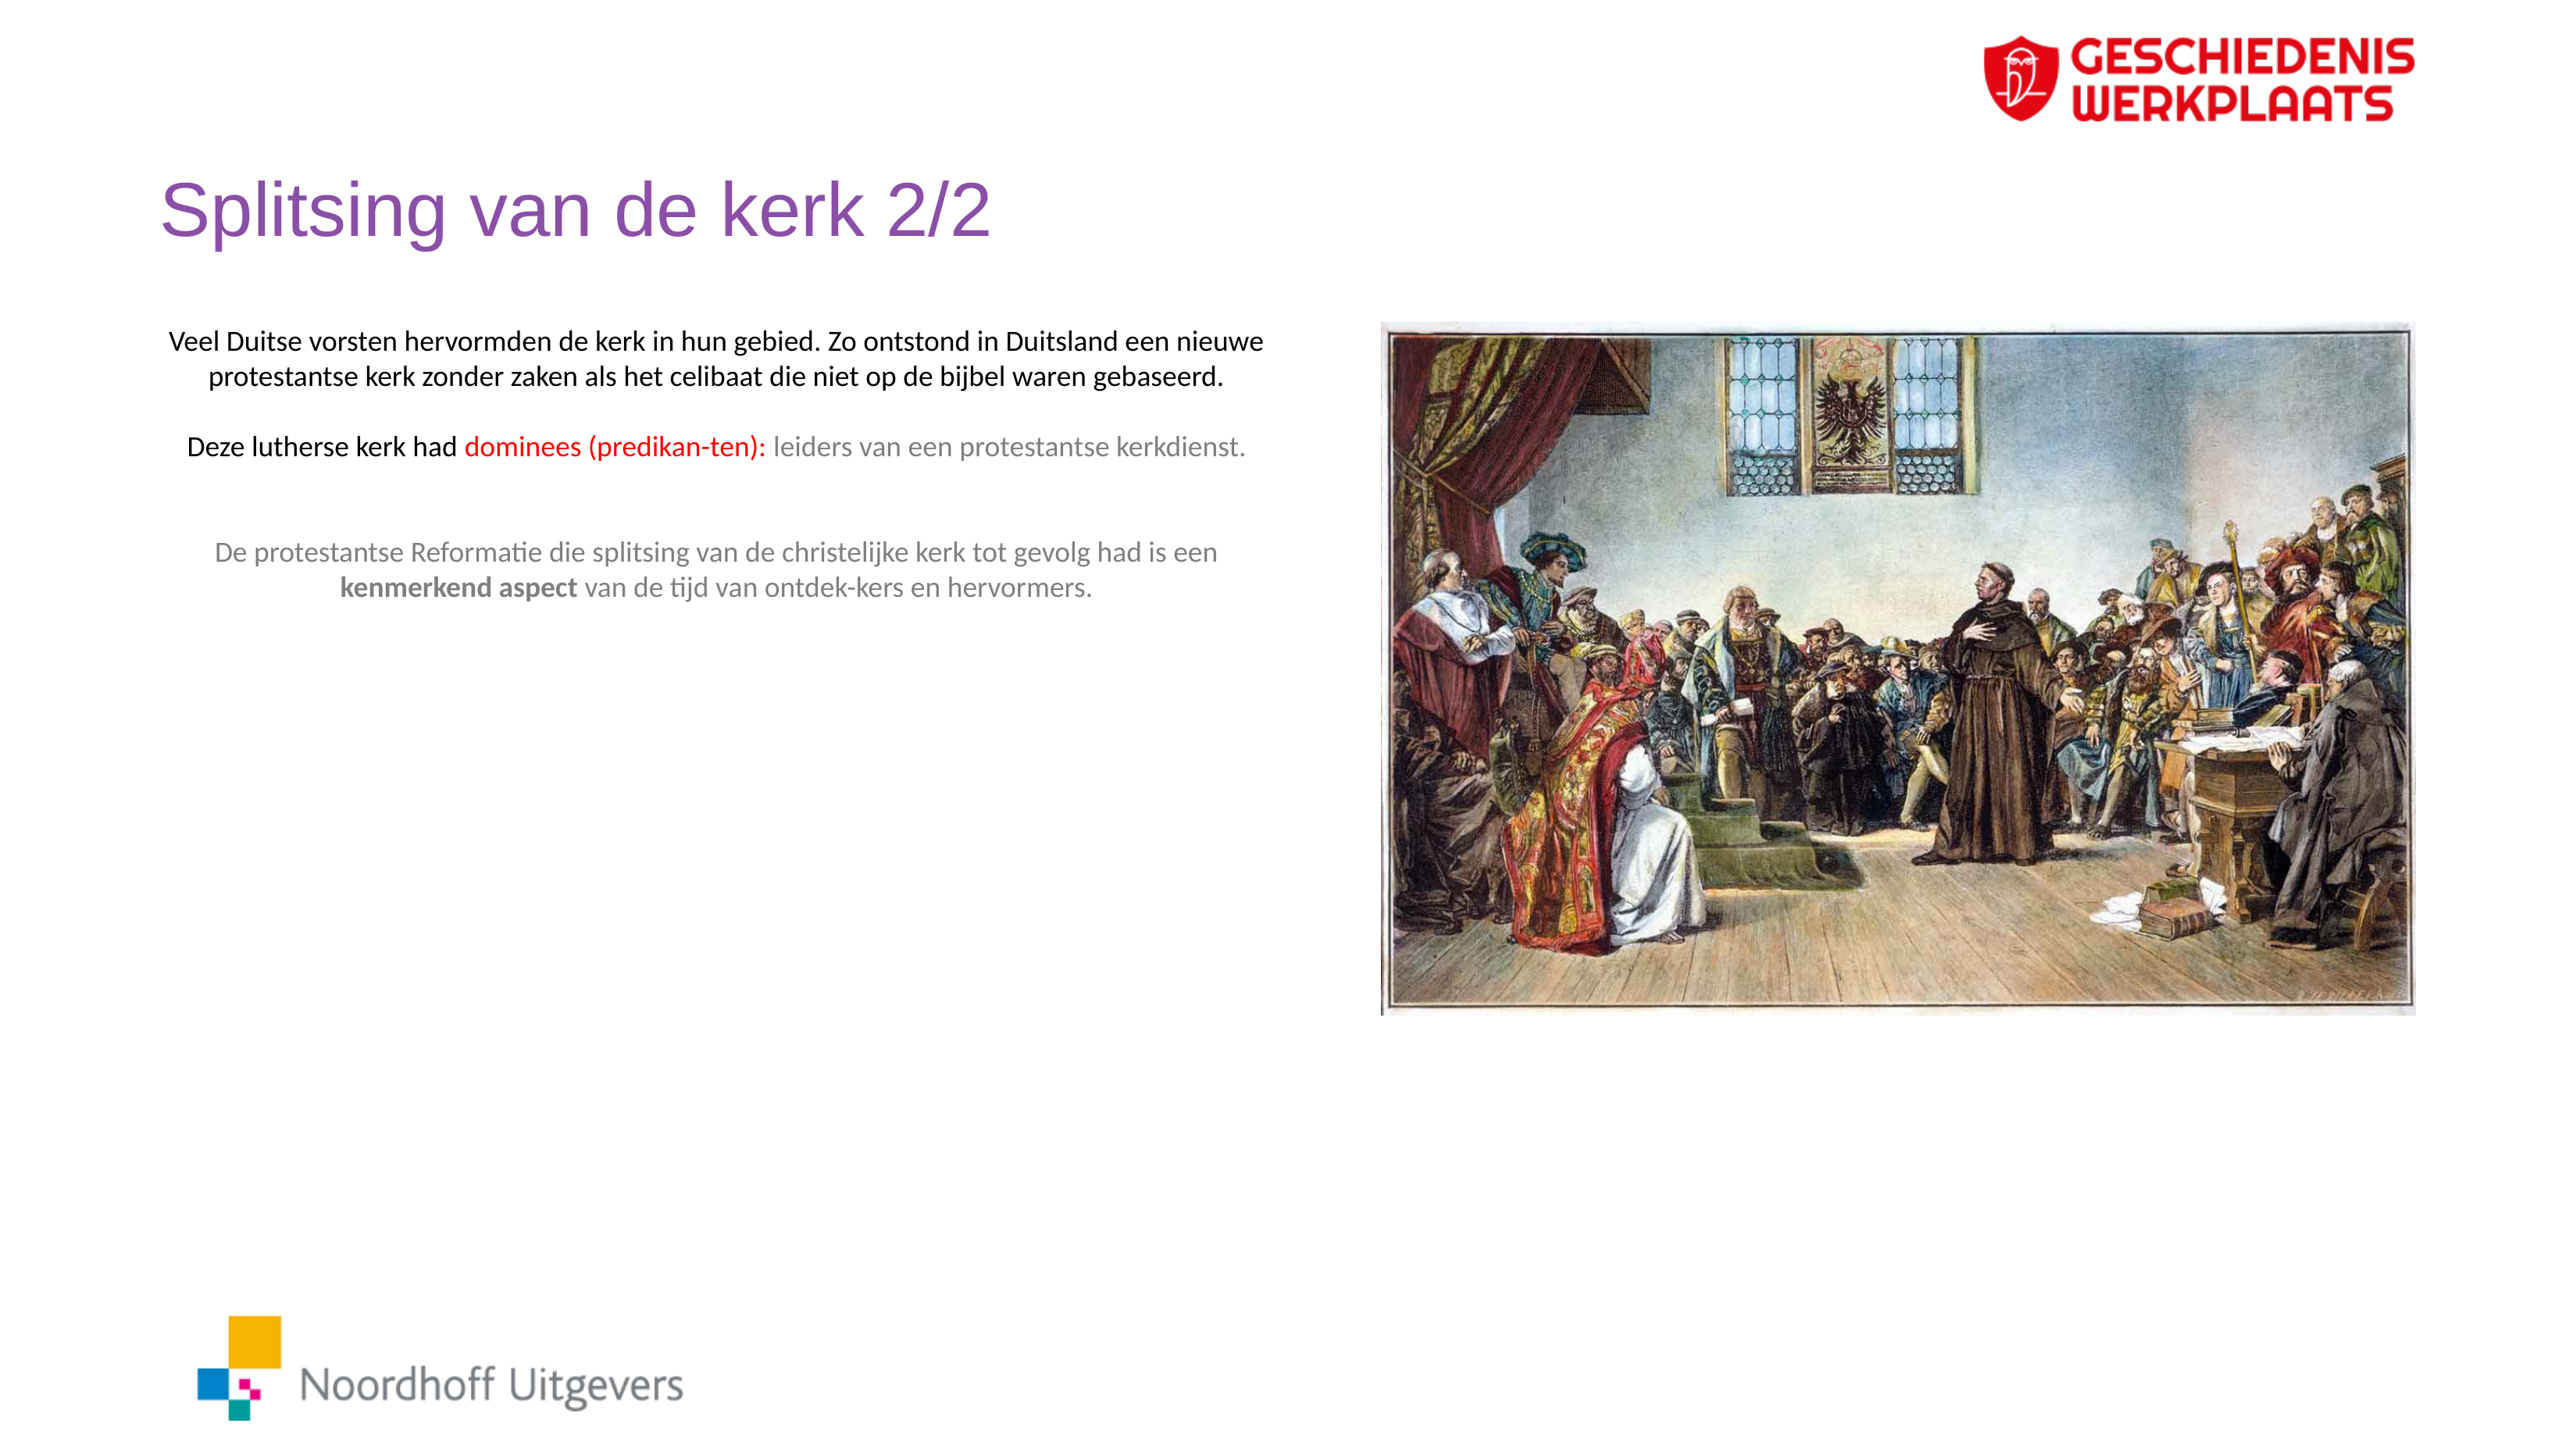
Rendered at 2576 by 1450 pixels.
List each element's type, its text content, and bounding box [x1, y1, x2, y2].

list Veel Duitse vorsten hervormden de kerk in hun gebied. Zo ontstond in Duitsland een nieuwe protestantse kerk zonder zaken als het celibaat die niet op de bijbel waren gebaseerd. Deze lutherse kerk had dominees (predikan-ten): leiders van een protestantse kerkdienst. De protestantse Reformatie die splitsing van de christelijke kerk tot gevolg had is een kenmerkend aspect van de tijd van ontdek-kers en hervormers. [159, 322, 1288, 1288]
picture [1610, 0, 2576, 161]
picture [159, 1288, 802, 1449]
picture [1381, 322, 2416, 1016]
title Splitsing van de kerk 2/2 [159, 159, 2416, 266]
